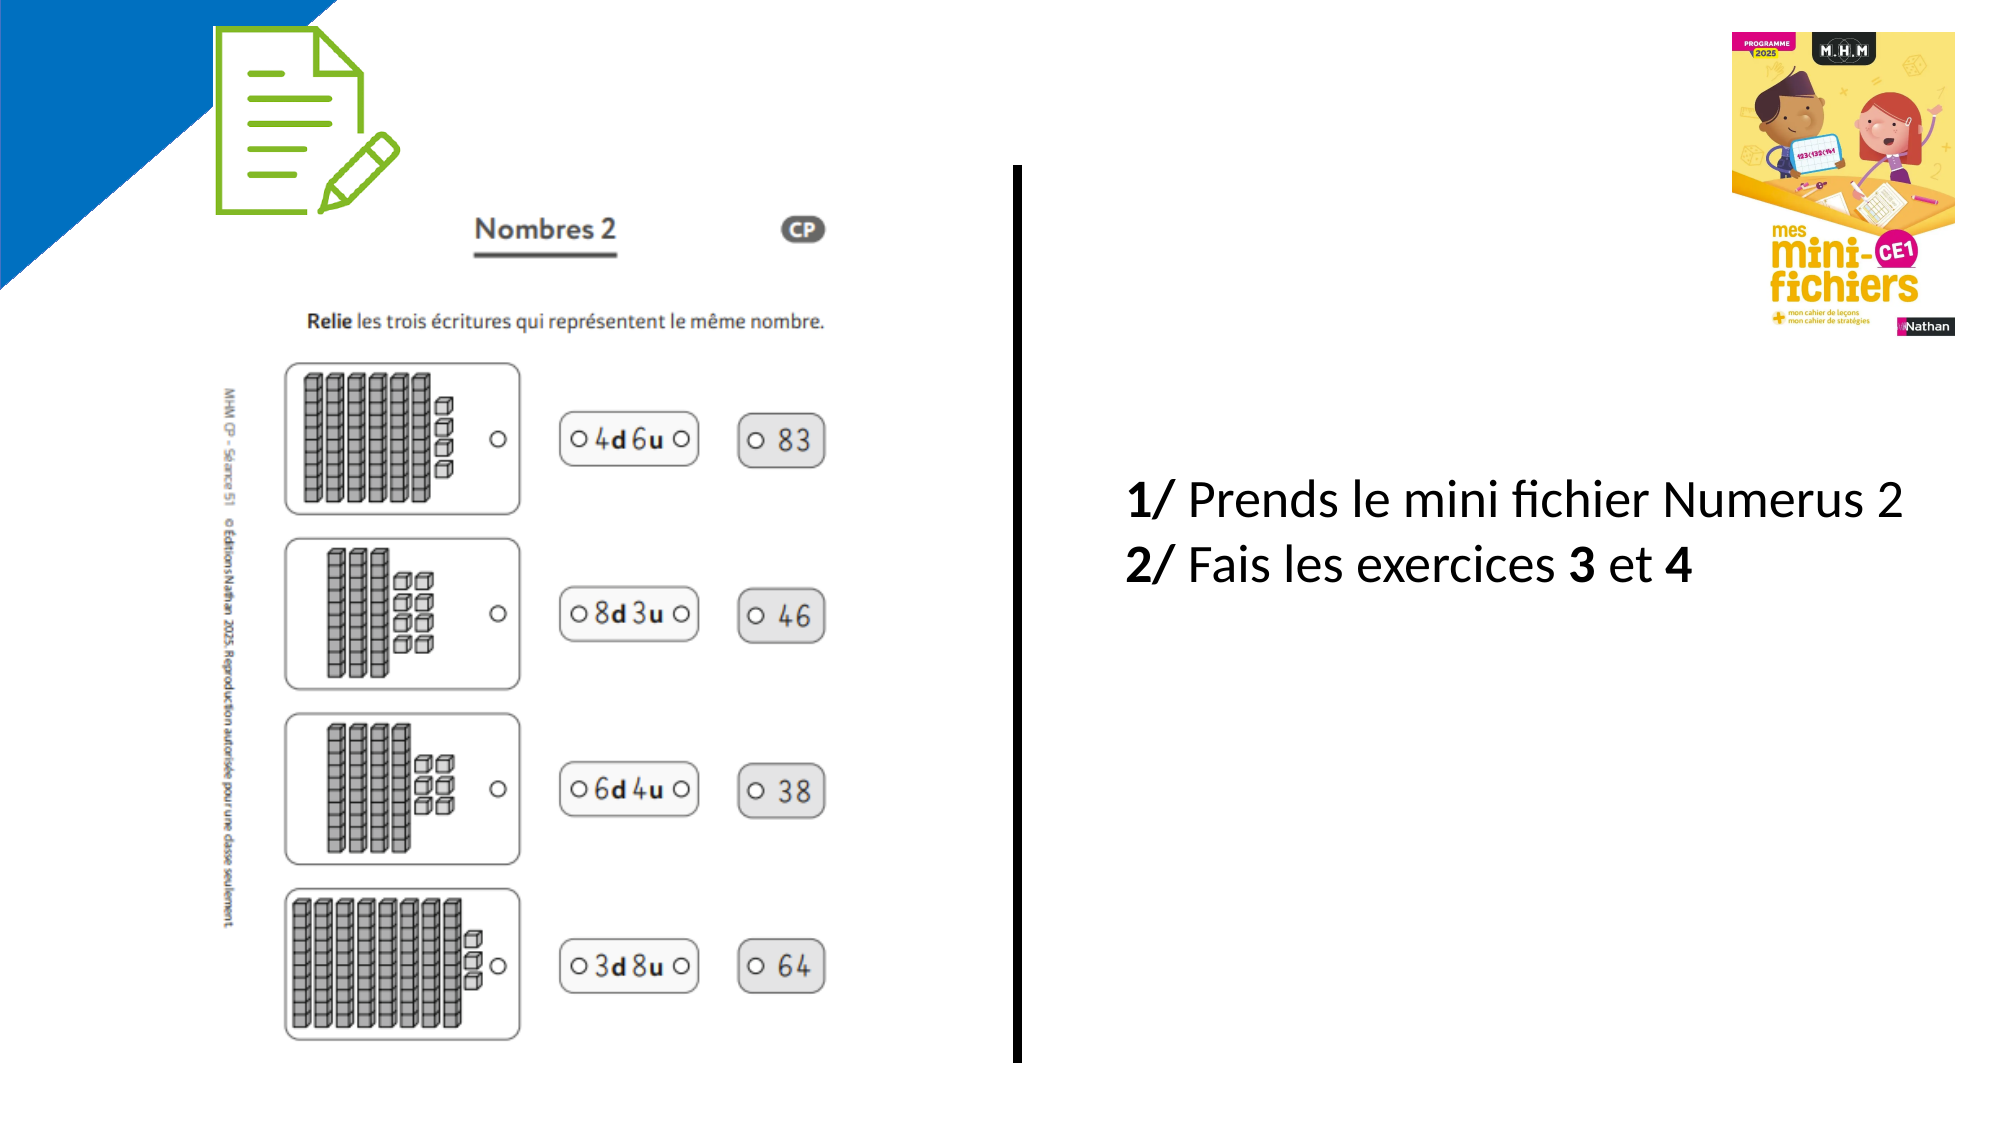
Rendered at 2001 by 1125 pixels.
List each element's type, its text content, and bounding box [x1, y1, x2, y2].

text_box [0, 0, 337, 290]
picture [1732, 32, 1955, 343]
text_box 1/ Prends le mini fichier Numerus 2 2/ Fais les exercices 3 et 4 [1110, 456, 2000, 667]
picture [211, 26, 838, 1046]
